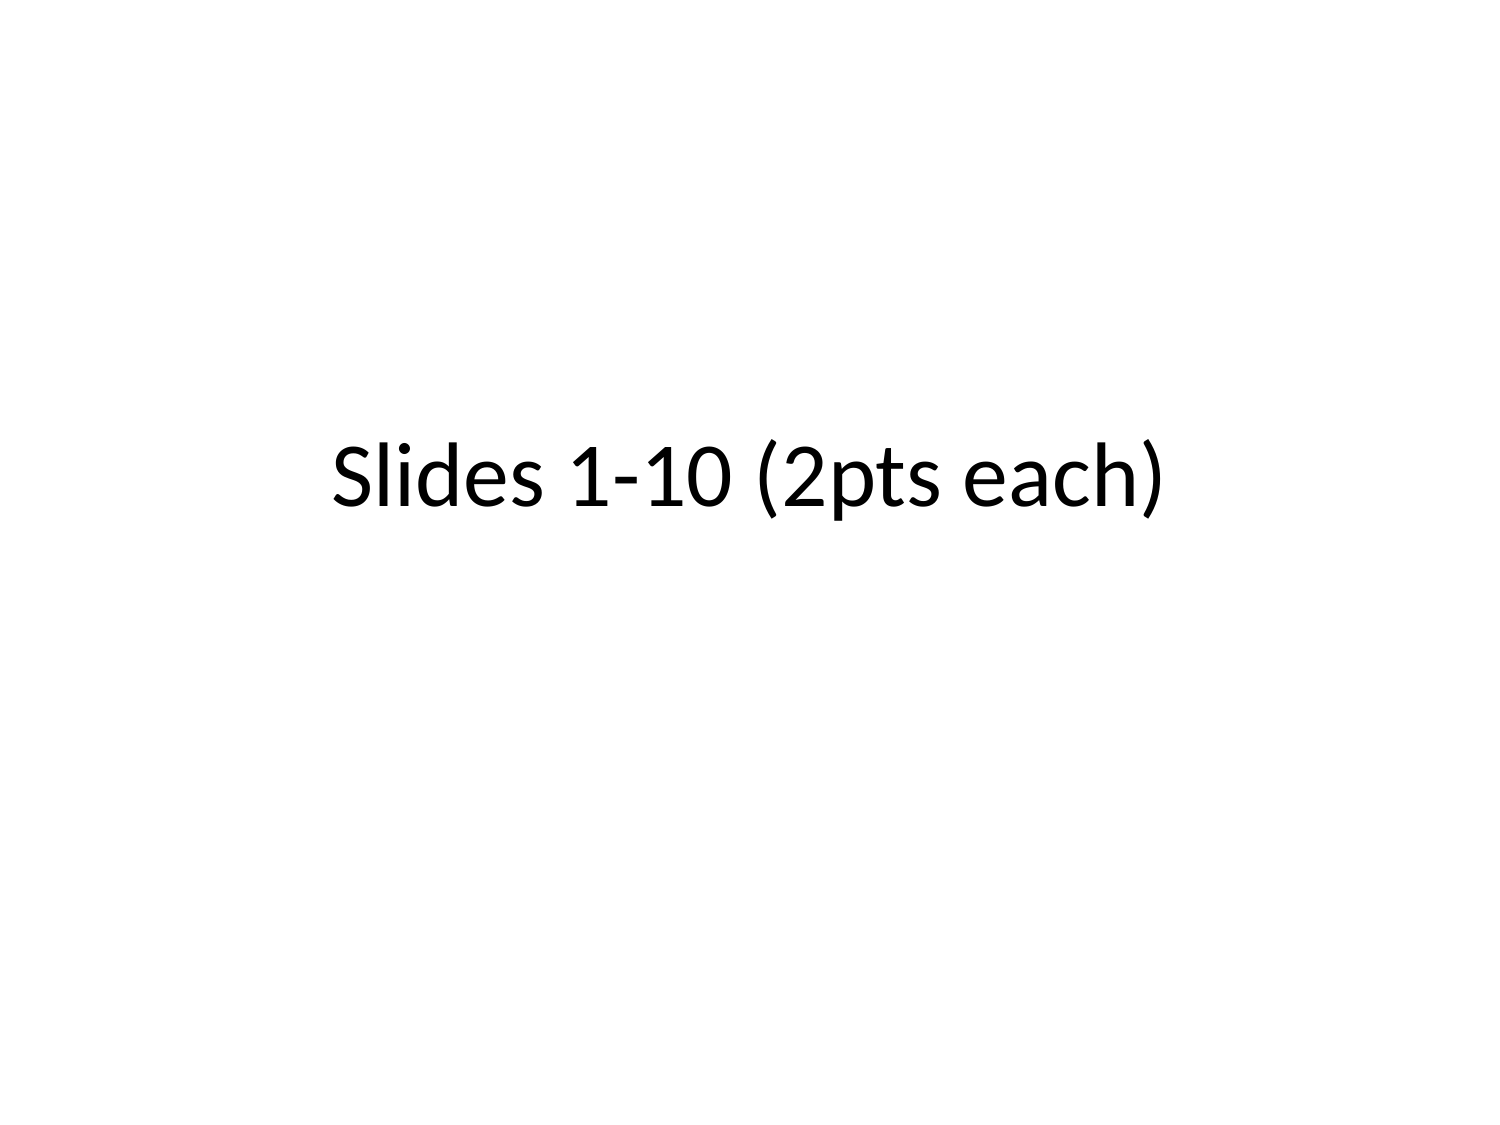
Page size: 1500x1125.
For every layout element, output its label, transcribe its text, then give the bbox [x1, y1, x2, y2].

title Slides 1-10 (2pts each) [112, 349, 1388, 591]
